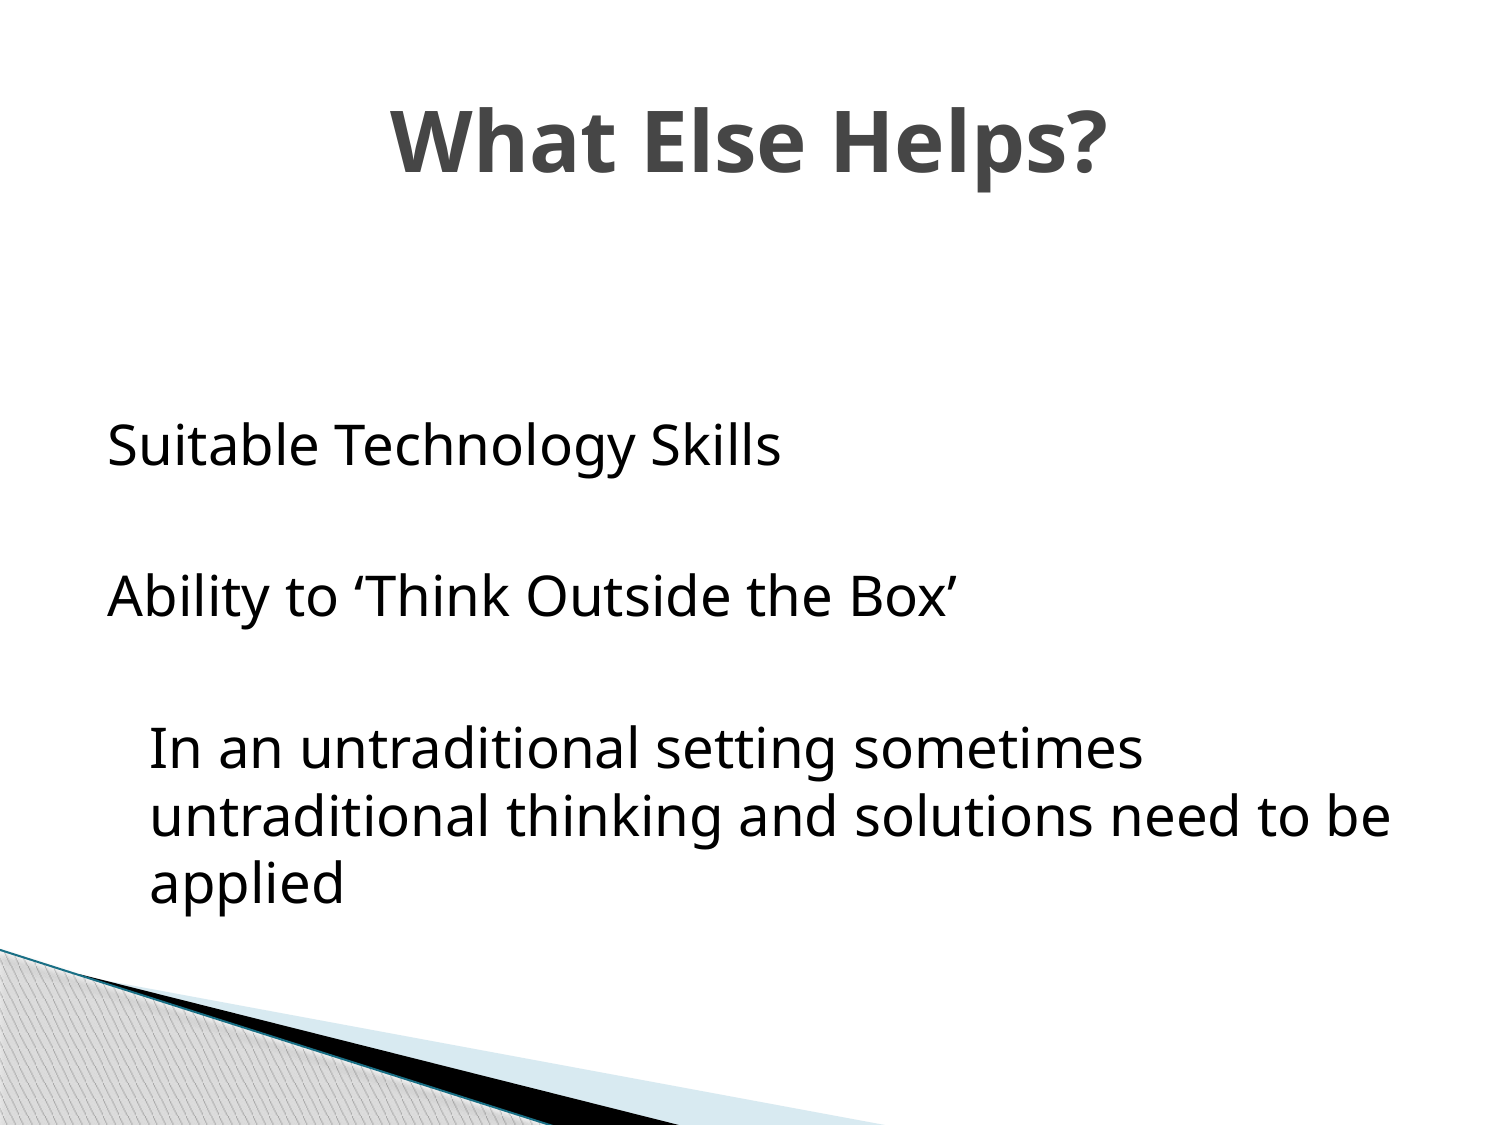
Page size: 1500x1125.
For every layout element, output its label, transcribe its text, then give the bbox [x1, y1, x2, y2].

title What Else Helps? [75, 45, 1425, 233]
list Suitable Technology Skills Ability to ‘Think Outside the Box’ In an untraditional setting sometimes untraditional thinking and solutions need to be applied [75, 249, 1425, 993]
